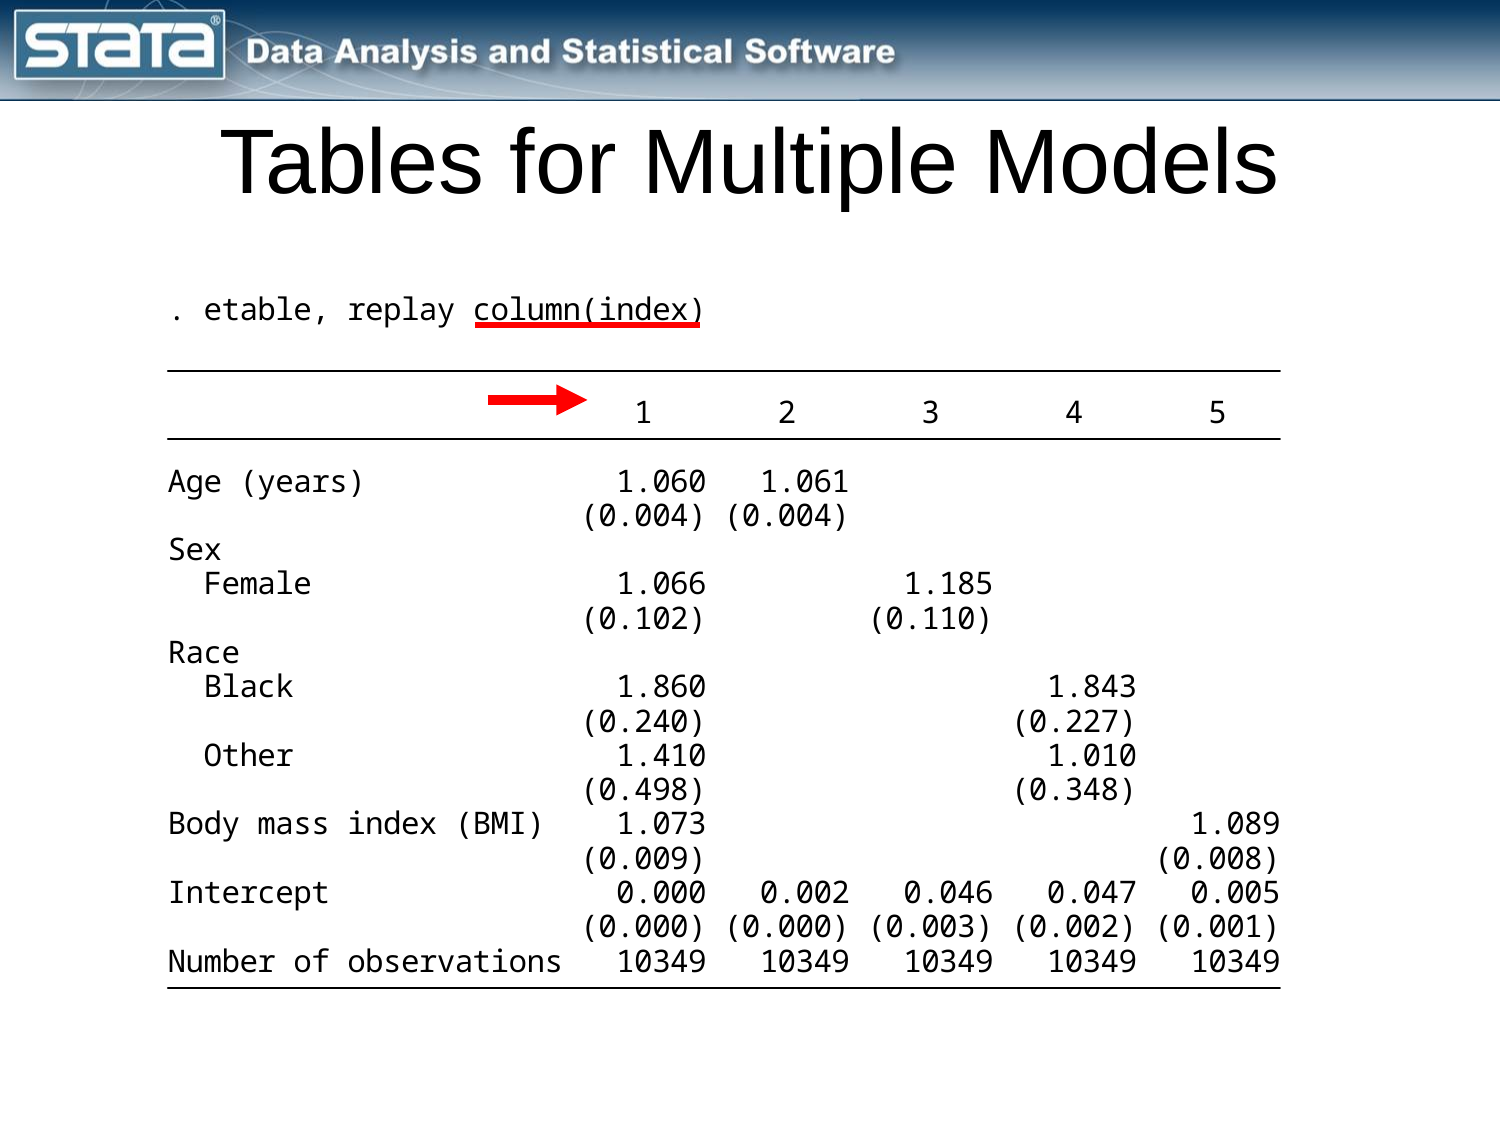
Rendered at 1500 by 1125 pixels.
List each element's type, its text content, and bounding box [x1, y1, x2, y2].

picture [162, 287, 1338, 1008]
title Tables for Multiple Models [0, 108, 1500, 213]
picture [0, 0, 1500, 102]
